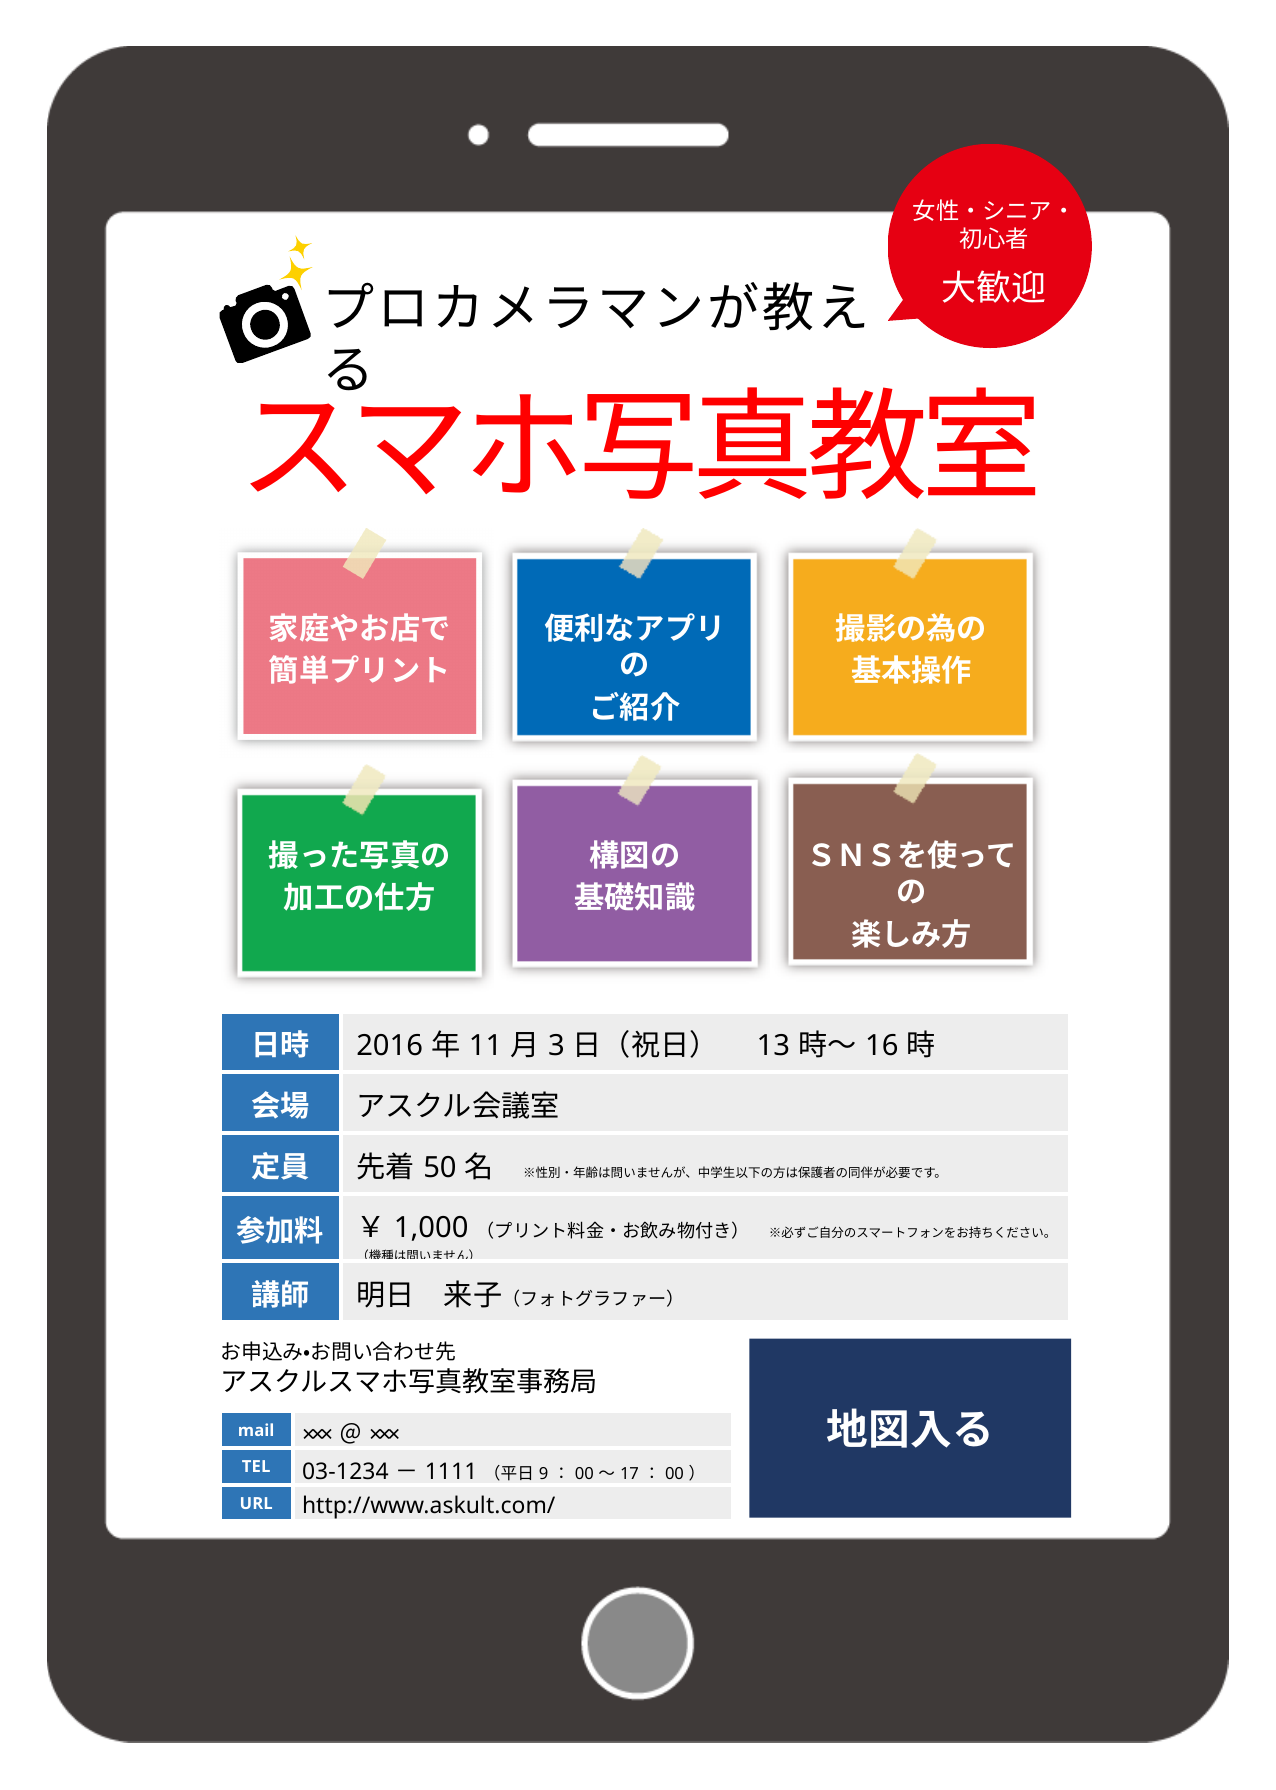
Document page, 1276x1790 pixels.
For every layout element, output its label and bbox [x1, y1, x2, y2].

picture [47, 46, 1229, 1743]
